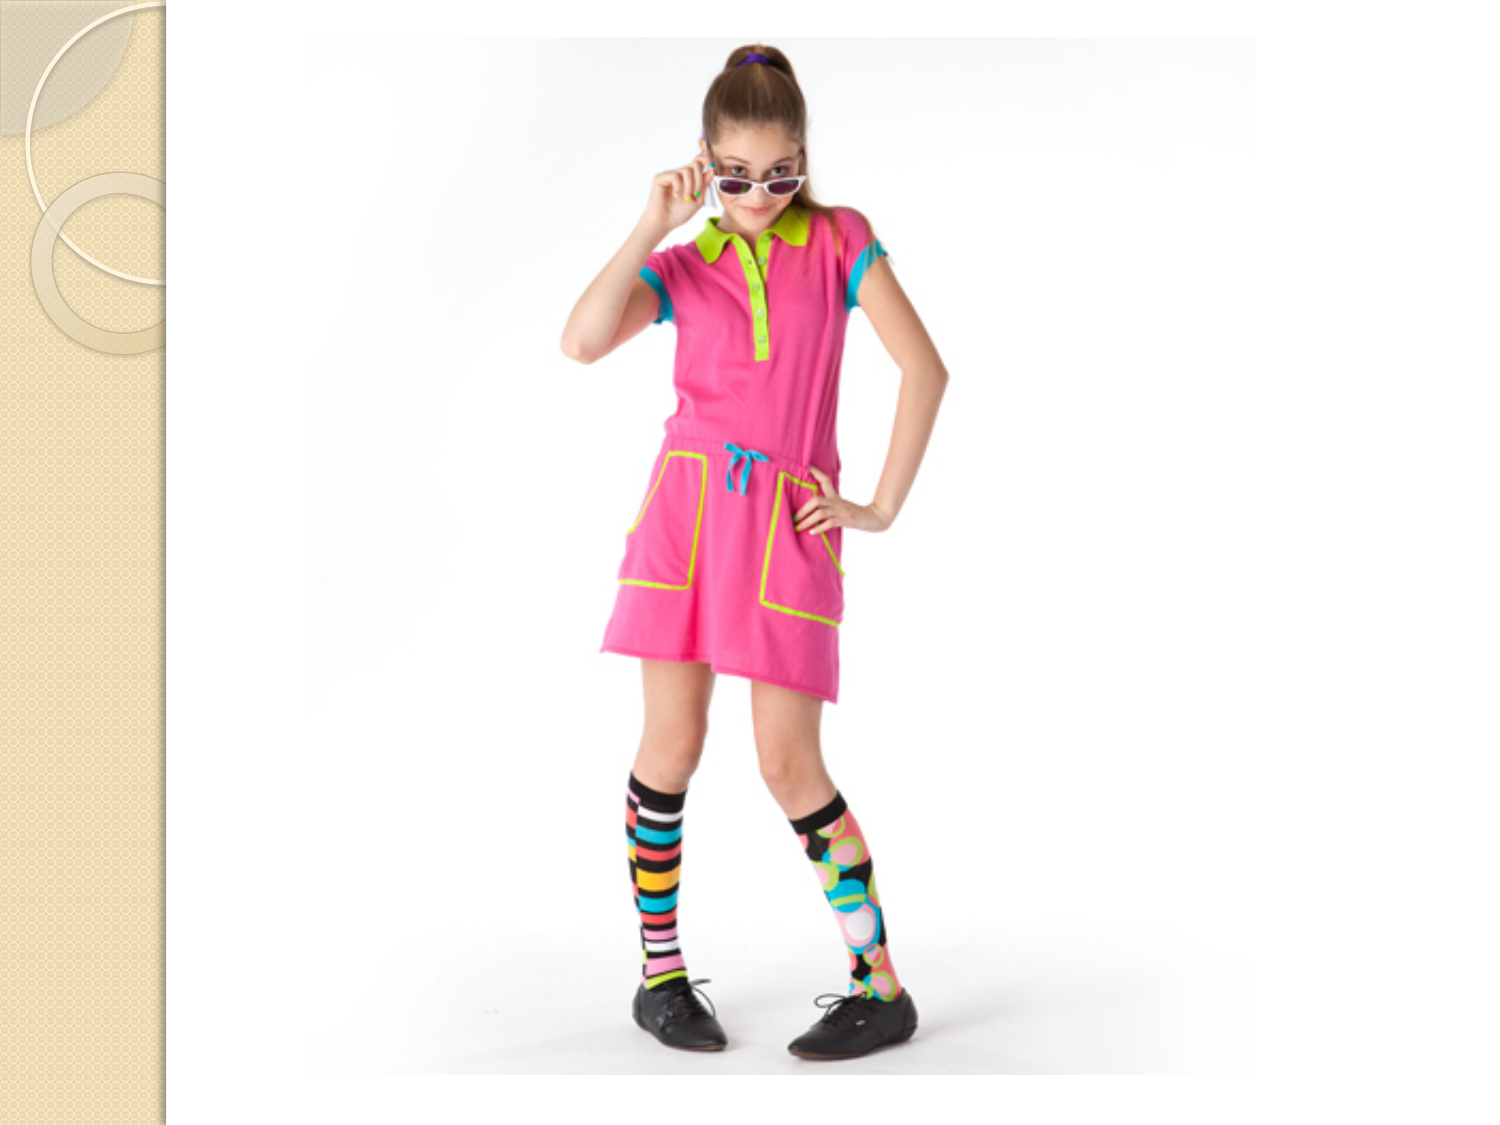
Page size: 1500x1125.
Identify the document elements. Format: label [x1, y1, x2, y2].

picture [224, 37, 1292, 1076]
